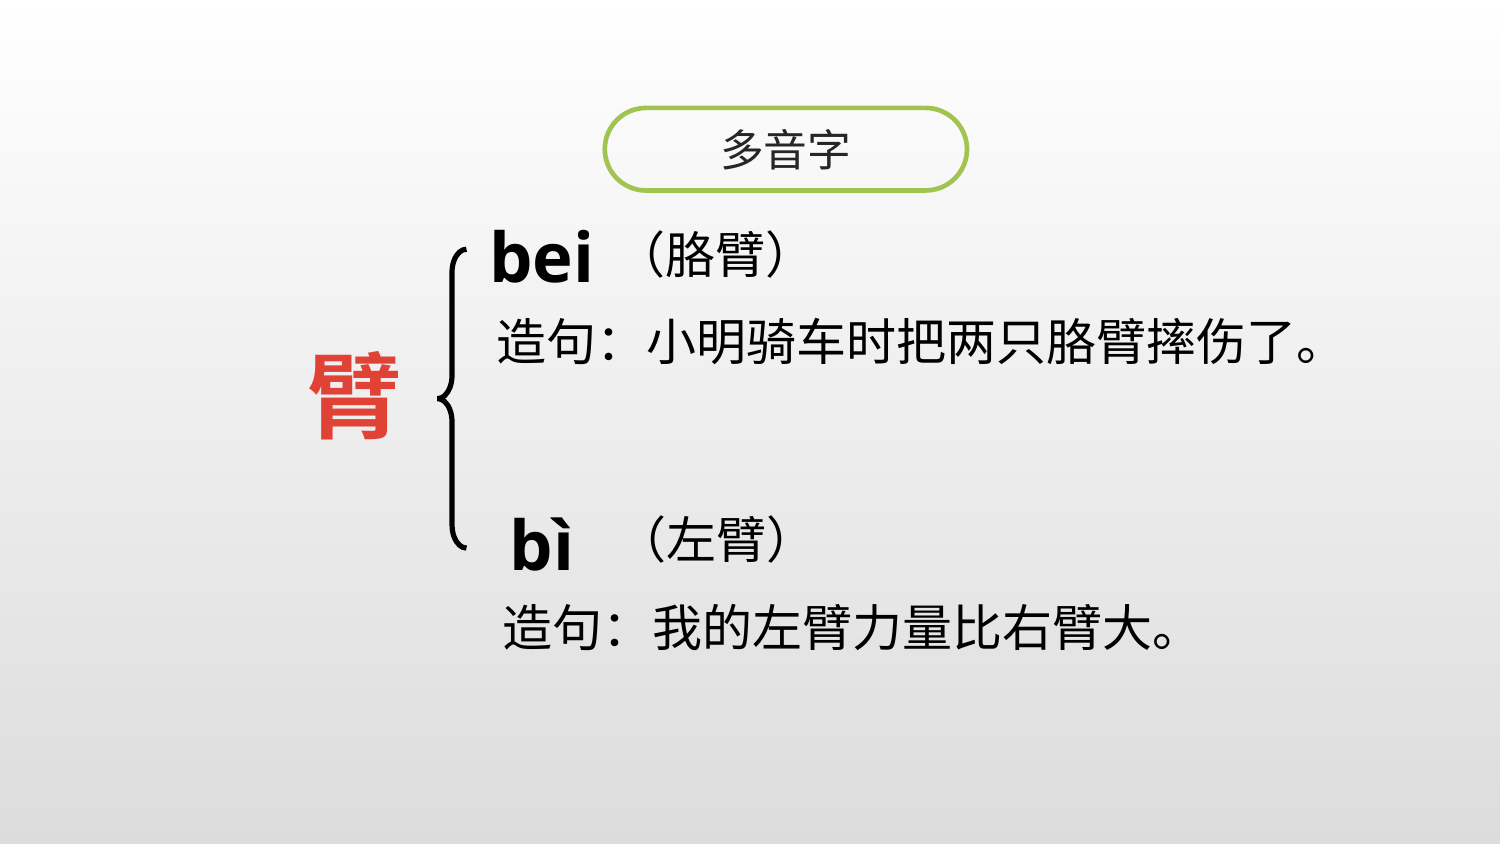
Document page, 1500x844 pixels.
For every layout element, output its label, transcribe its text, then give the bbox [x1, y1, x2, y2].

text_box bì [498, 495, 586, 590]
text_box （左臂） [604, 502, 828, 575]
text_box 臂 [296, 332, 413, 456]
text_box 造句：我的左臂力量比右臂大。 [491, 590, 1245, 662]
text_box （胳臂） [603, 217, 827, 290]
text_box bei [478, 208, 606, 303]
text_box 多音字 [603, 106, 969, 192]
text_box [437, 248, 467, 549]
text_box 造句：小明骑车时把两只胳臂摔伤了。 [484, 304, 1358, 376]
